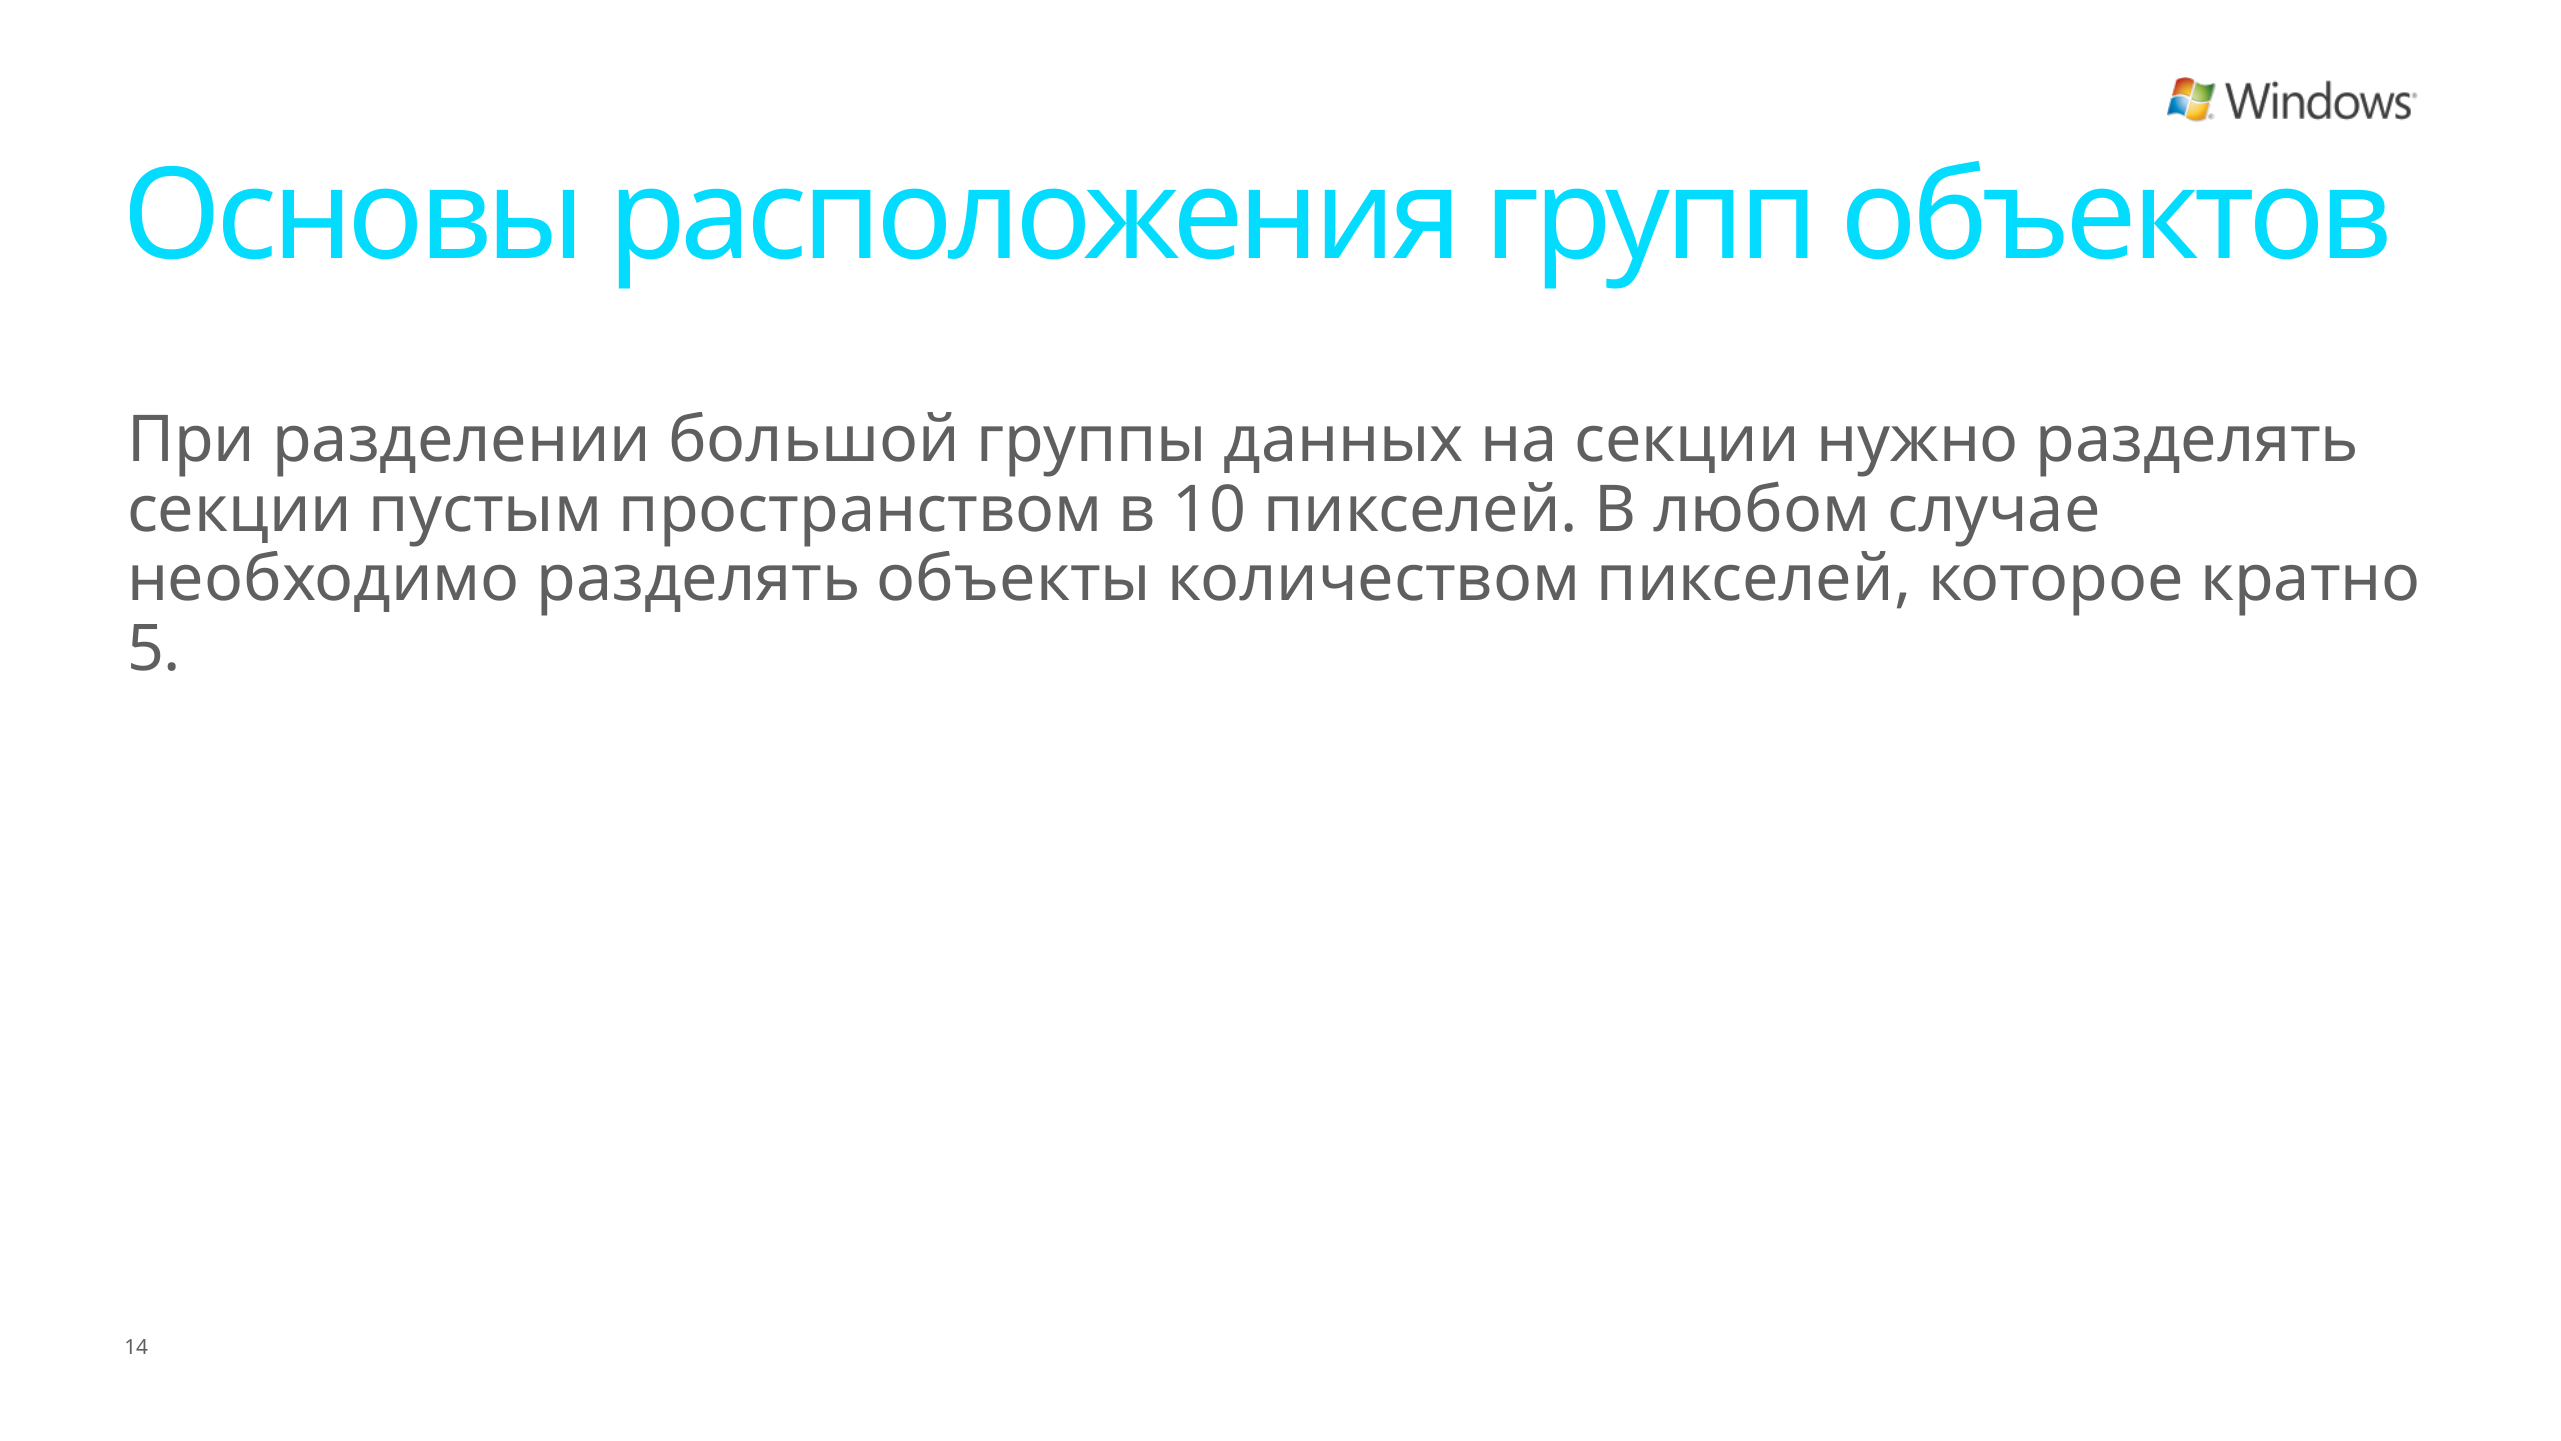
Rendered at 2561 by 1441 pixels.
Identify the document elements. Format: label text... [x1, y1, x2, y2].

title Основы расположения групп объектов [122, 48, 2465, 286]
list При разделении большой группы данных на секции нужно разделять секции пустым пространством в 10 пикселей. В любом случае необходимо разделять объекты количеством пикселей, которое кратно 5. [127, 405, 2470, 619]
